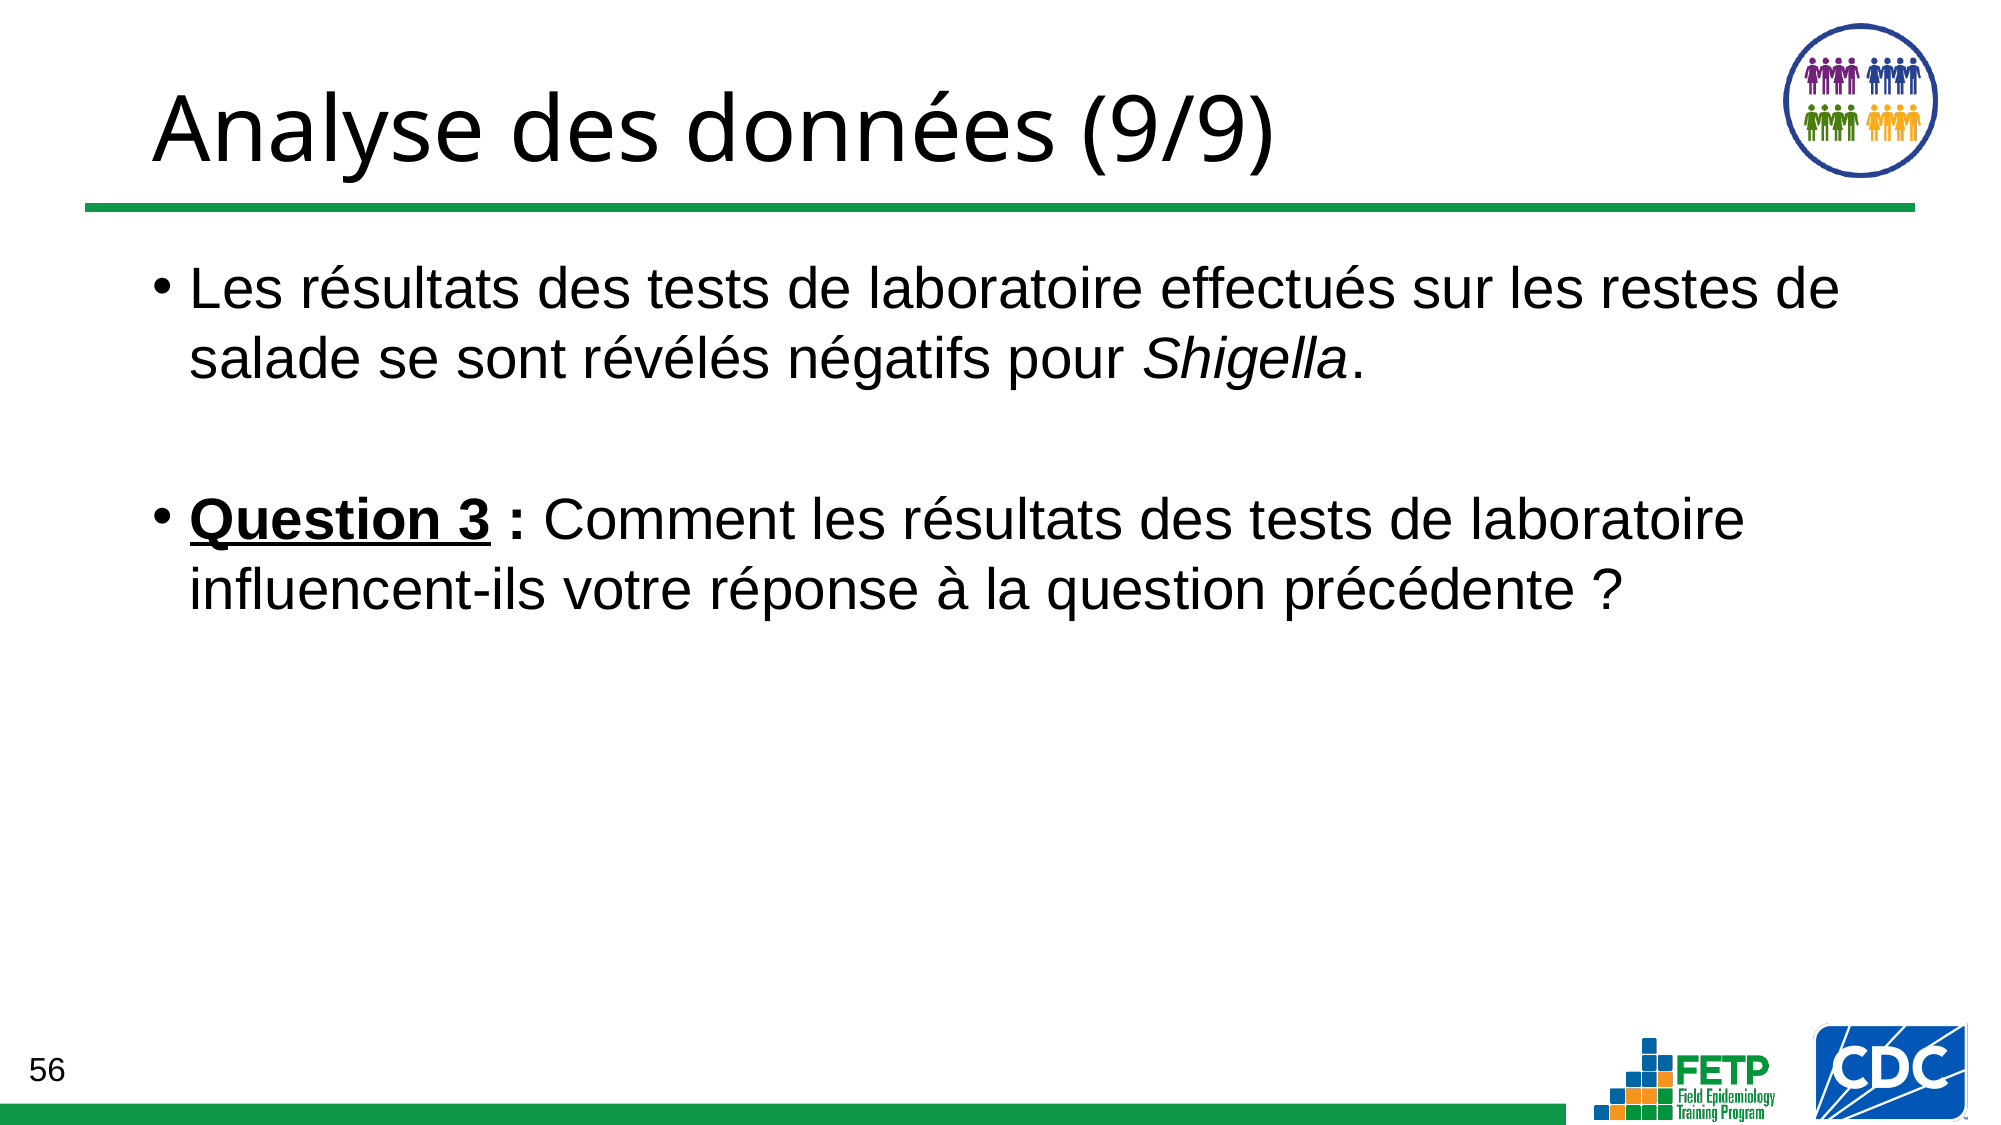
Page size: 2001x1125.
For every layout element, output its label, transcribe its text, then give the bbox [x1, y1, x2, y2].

text_box Les résultats des tests de laboratoire effectués sur les restes de salade se sont révélés négatifs pour Shigella. Question 3 : Comment les résultats des tests de laboratoire influencent-ils votre réponse à la question précédente ? [137, 242, 1863, 1004]
picture [1813, 1023, 1968, 1122]
picture [1594, 1038, 1775, 1122]
picture [1783, 23, 1938, 178]
text_box Analyse des données (9/9) [137, 46, 1863, 189]
